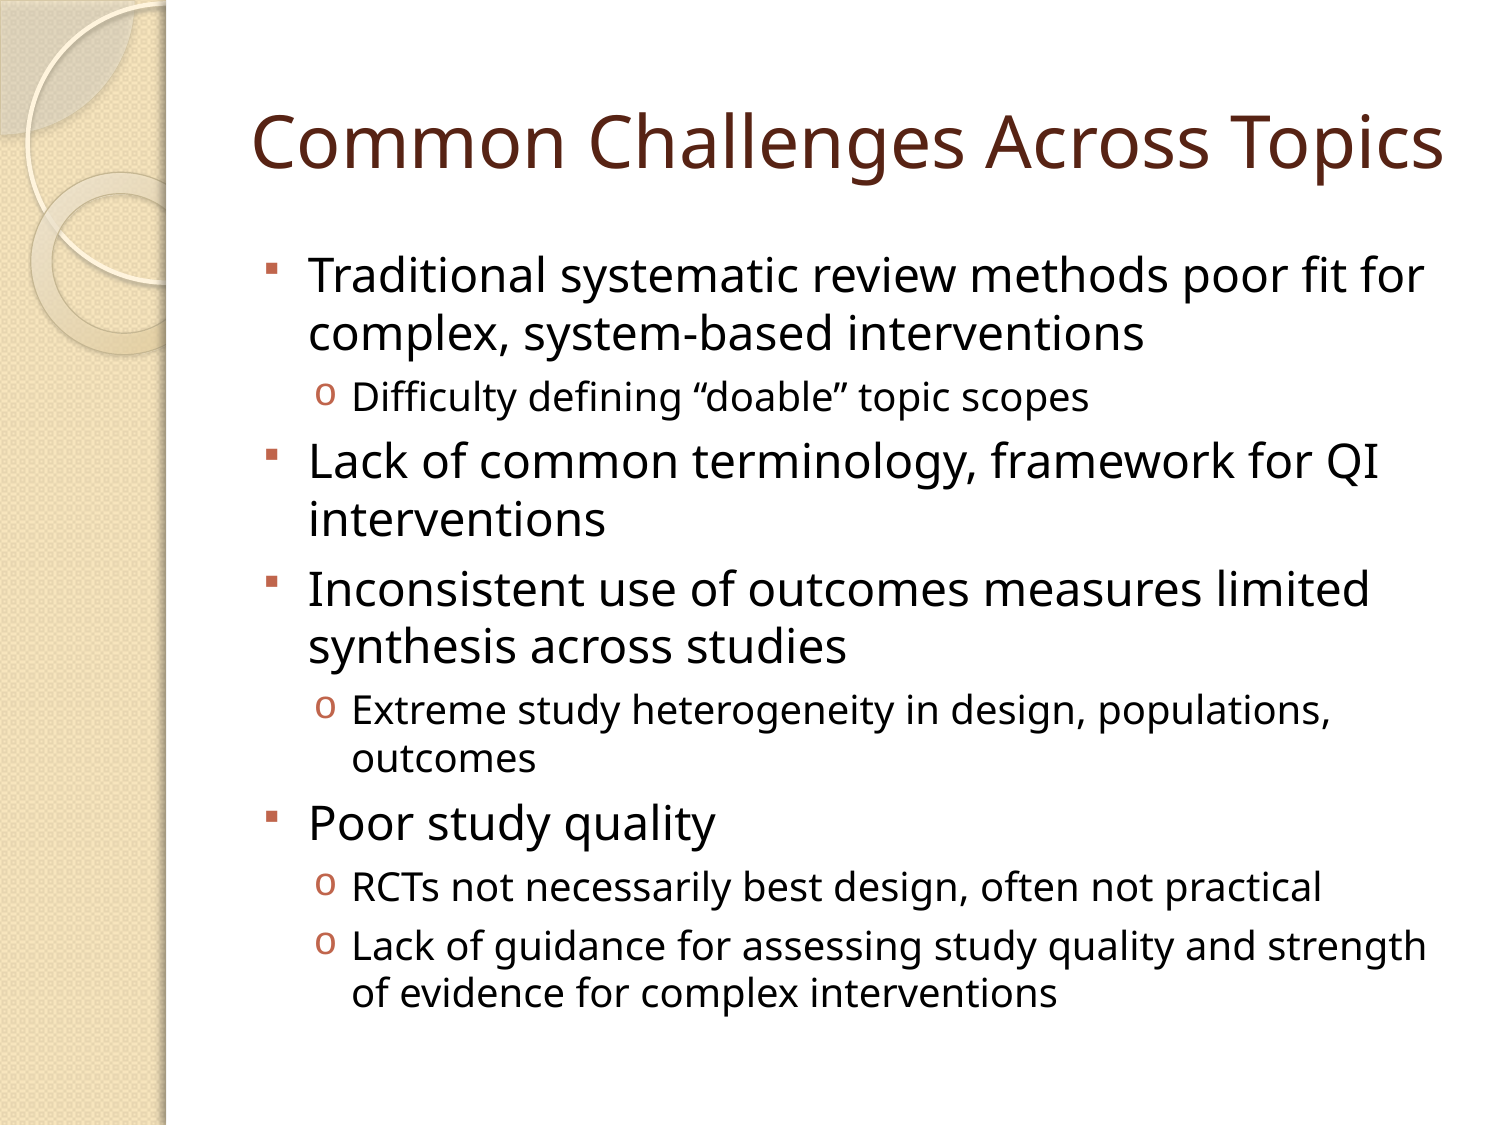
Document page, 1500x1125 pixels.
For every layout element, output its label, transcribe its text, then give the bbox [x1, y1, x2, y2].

list Traditional systematic review methods poor fit for complex, system-based interventions Difficulty defining “doable” topic scopes Lack of common terminology, framework for QI interventions Inconsistent use of outcomes measures limited synthesis across studies Extreme study heterogeneity in design, populations, outcomes Poor study quality RCTs not necessarily best design, often not practical Lack of guidance for assessing study quality and strength of evidence for complex interventions [235, 237, 1466, 1025]
title Common Challenges Across Topics [235, 45, 1466, 233]
